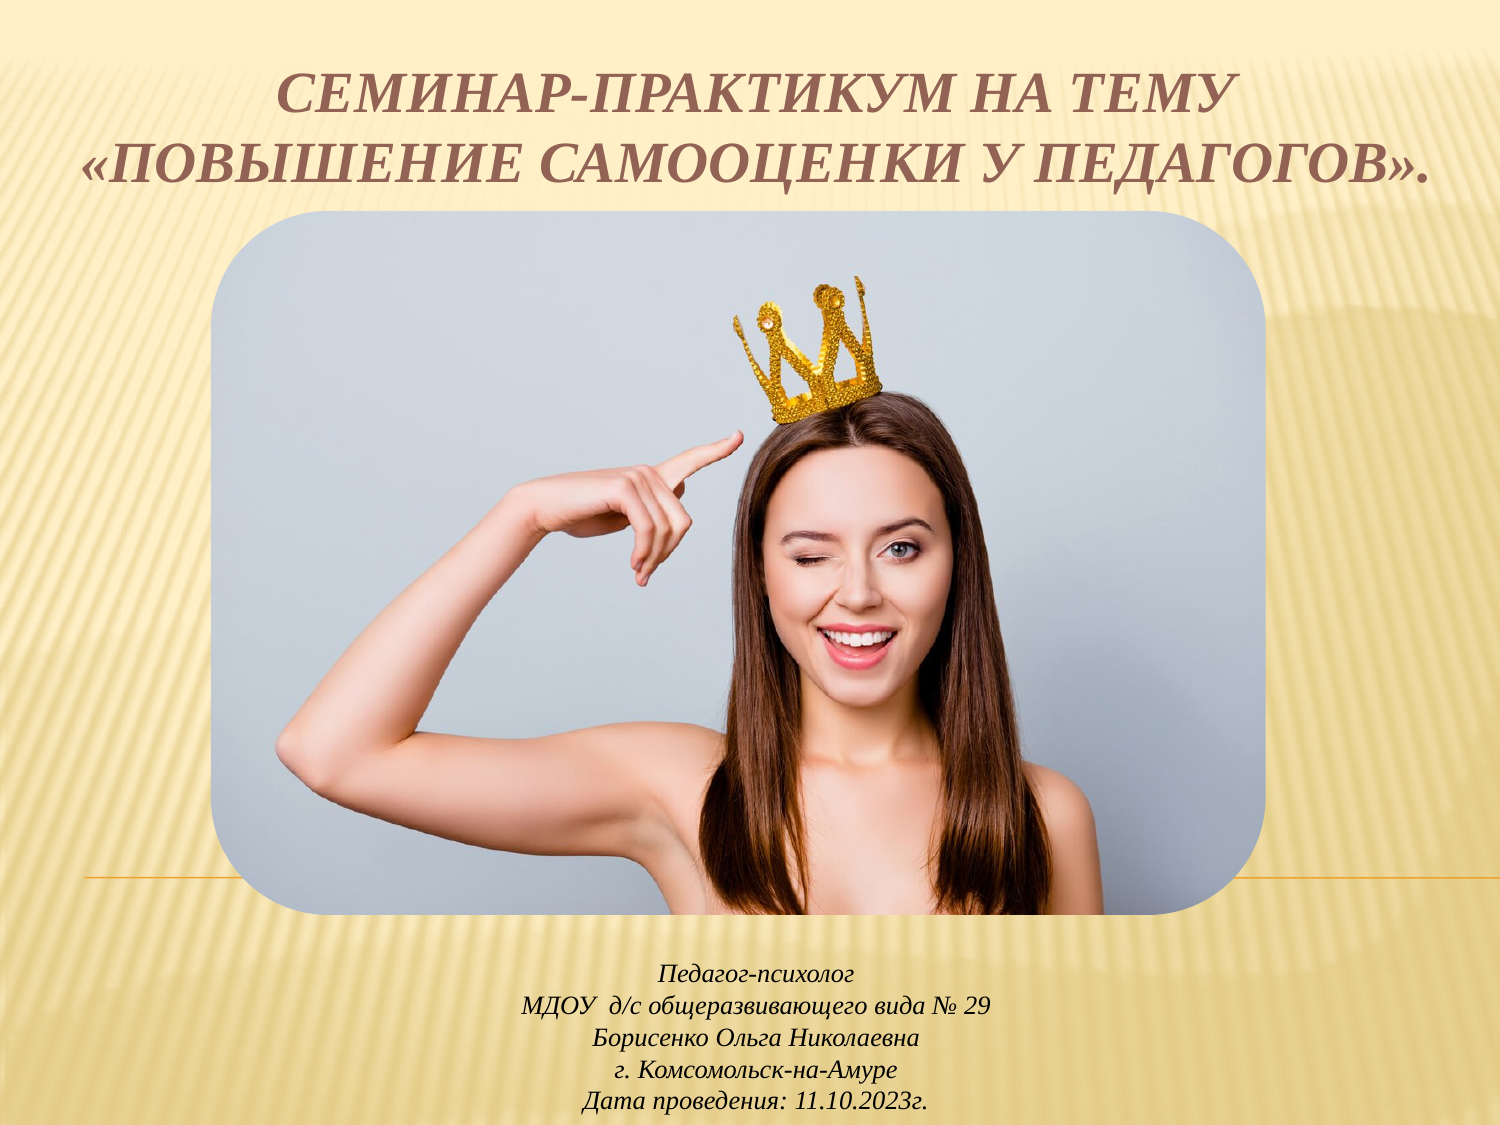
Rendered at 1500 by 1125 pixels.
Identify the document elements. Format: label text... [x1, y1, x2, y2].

title Семинар-практикум на тему «повышение самооценки у педагогов». [62, 46, 1450, 223]
picture [210, 210, 1266, 916]
subtitle Педагог-психолог МДОУ д/с общеразвивающего вида № 29 Борисенко Ольга Николаевна г. Комсомольск-на-Амуре Дата проведения: 11.10.2023г. [62, 949, 1450, 1125]
